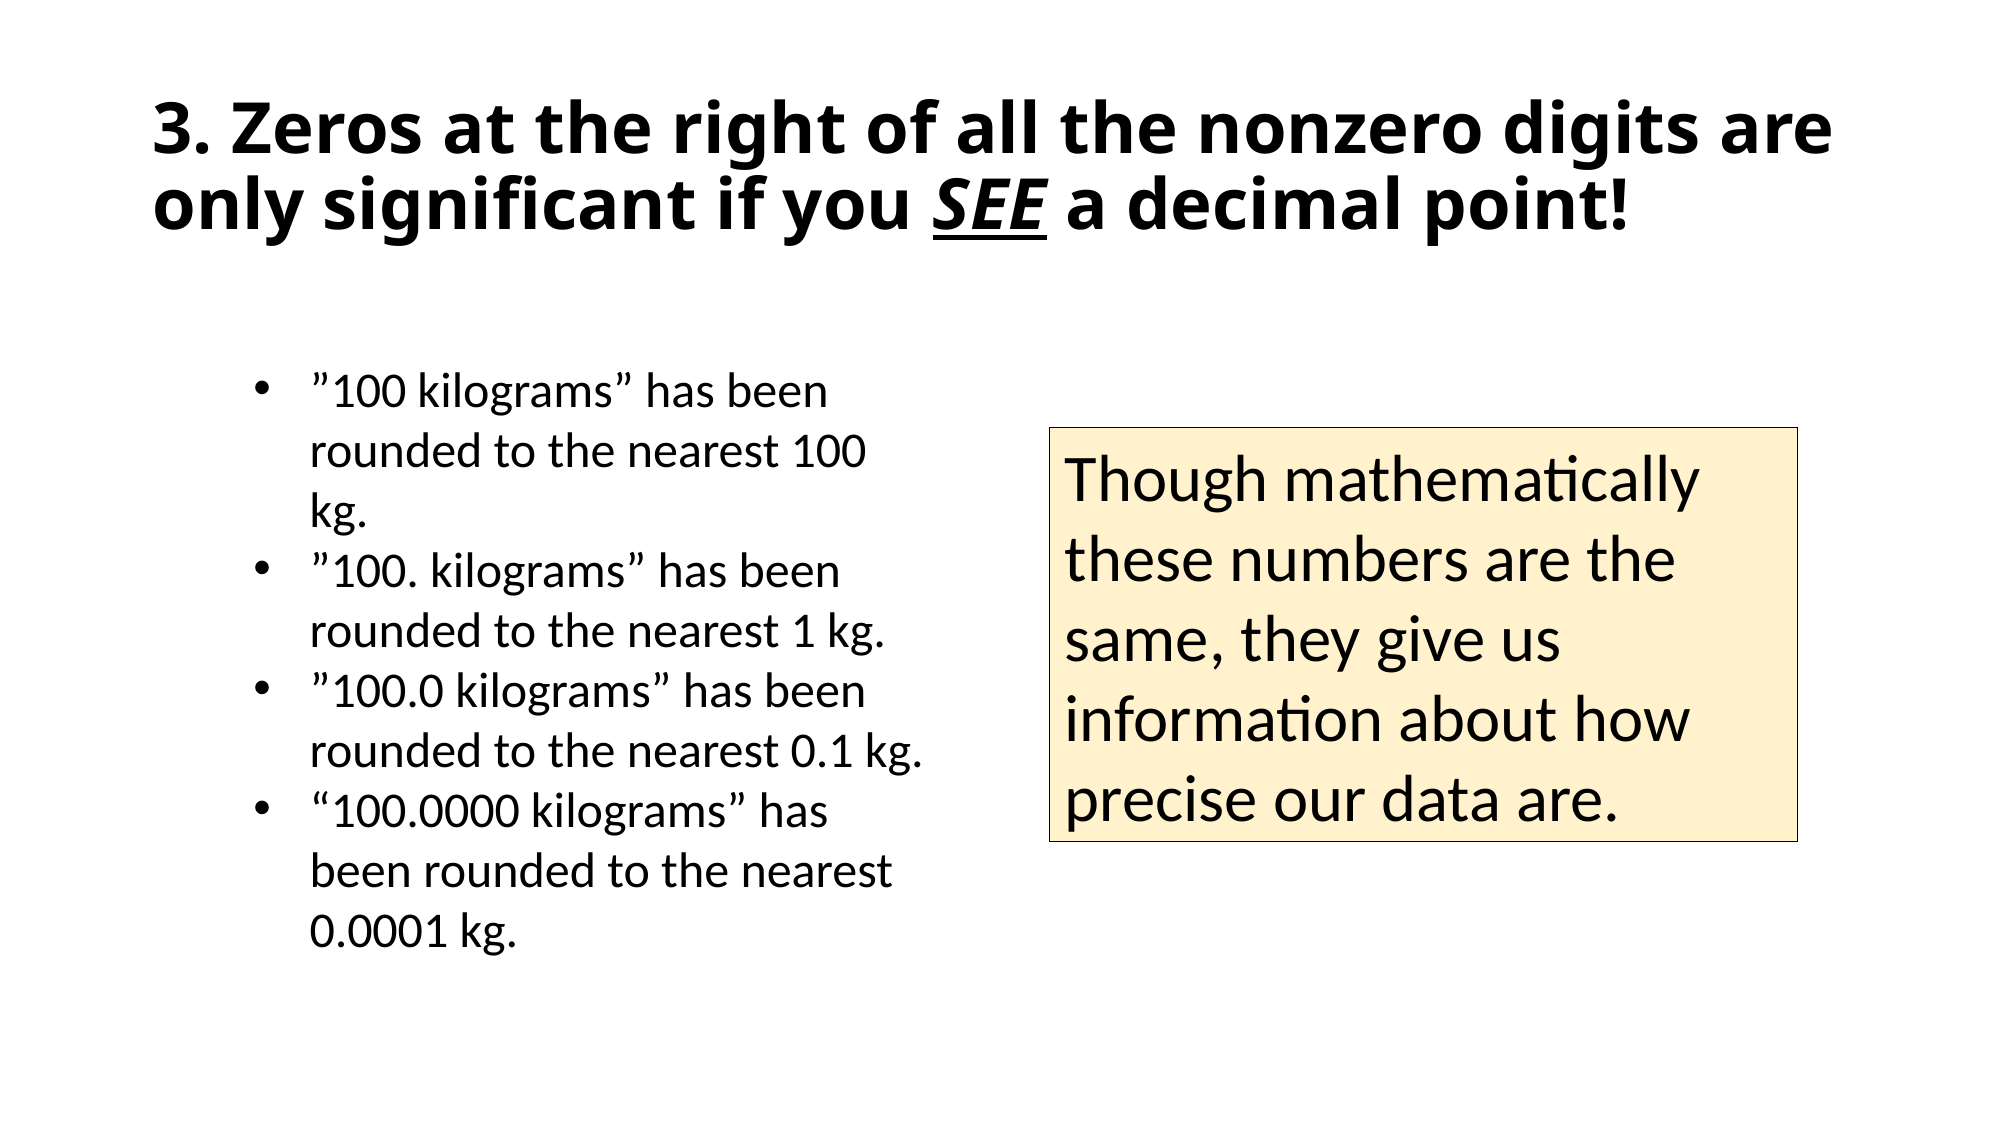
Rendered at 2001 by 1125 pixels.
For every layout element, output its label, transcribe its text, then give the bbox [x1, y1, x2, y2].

title 3. Zeros at the right of all the nonzero digits are only significant if you SEE a decimal point! [137, 59, 1863, 278]
text_box ”100 kilograms” has been rounded to the nearest 100 kg. ”100. kilograms” has been rounded to the nearest 1 kg. ”100.0 kilograms” has been rounded to the nearest 0.1 kg. “100.0000 kilograms” has been rounded to the nearest 0.0001 kg. [238, 349, 950, 965]
text_box Though mathematically these numbers are the same, they give us information about how precise our data are. [1049, 427, 1798, 842]
